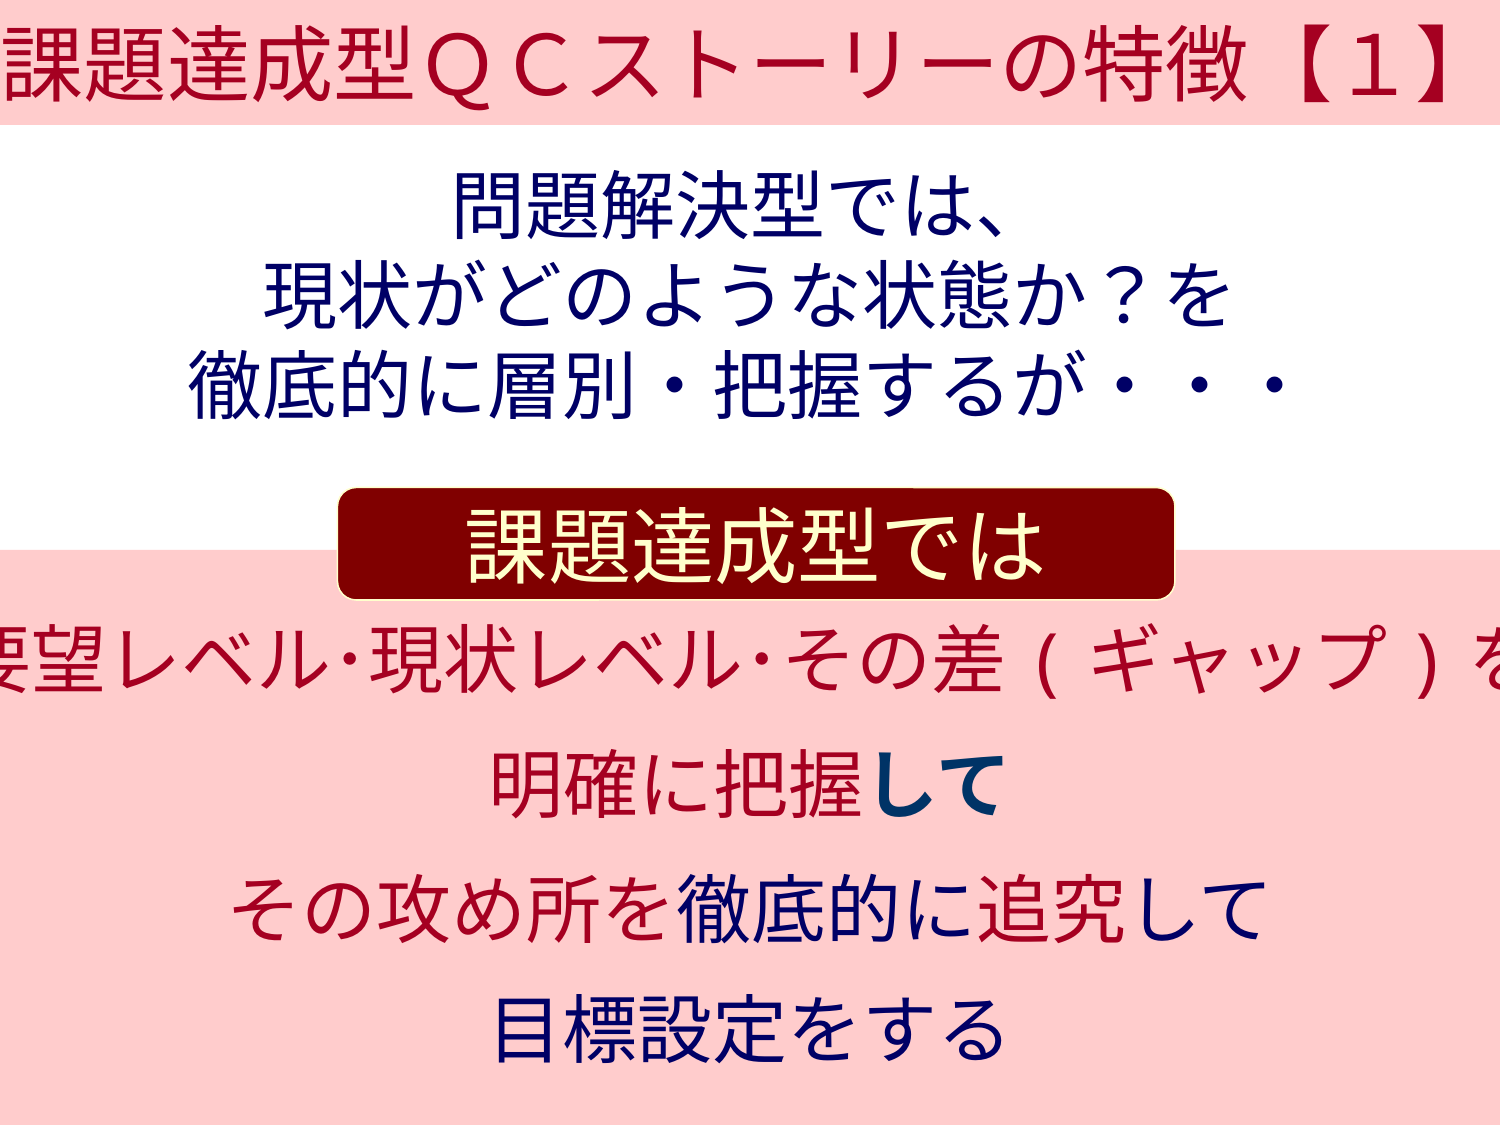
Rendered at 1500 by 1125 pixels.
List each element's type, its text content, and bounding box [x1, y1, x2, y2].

text_box 課題達成型ＱＣストーリーの特徴【１】 [0, 0, 1500, 125]
text_box 課題達成型では [337, 487, 1175, 601]
text_box 問題解決型では、 現状がどのような状態か？を 徹底的に層別・把握するが・・・ [0, 137, 1500, 450]
text_box 要望レベル･現状レベル･その差(ギャップ)を 明確に把握して その攻め所を徹底的に追究して 目標設定をする [0, 549, 1500, 1125]
